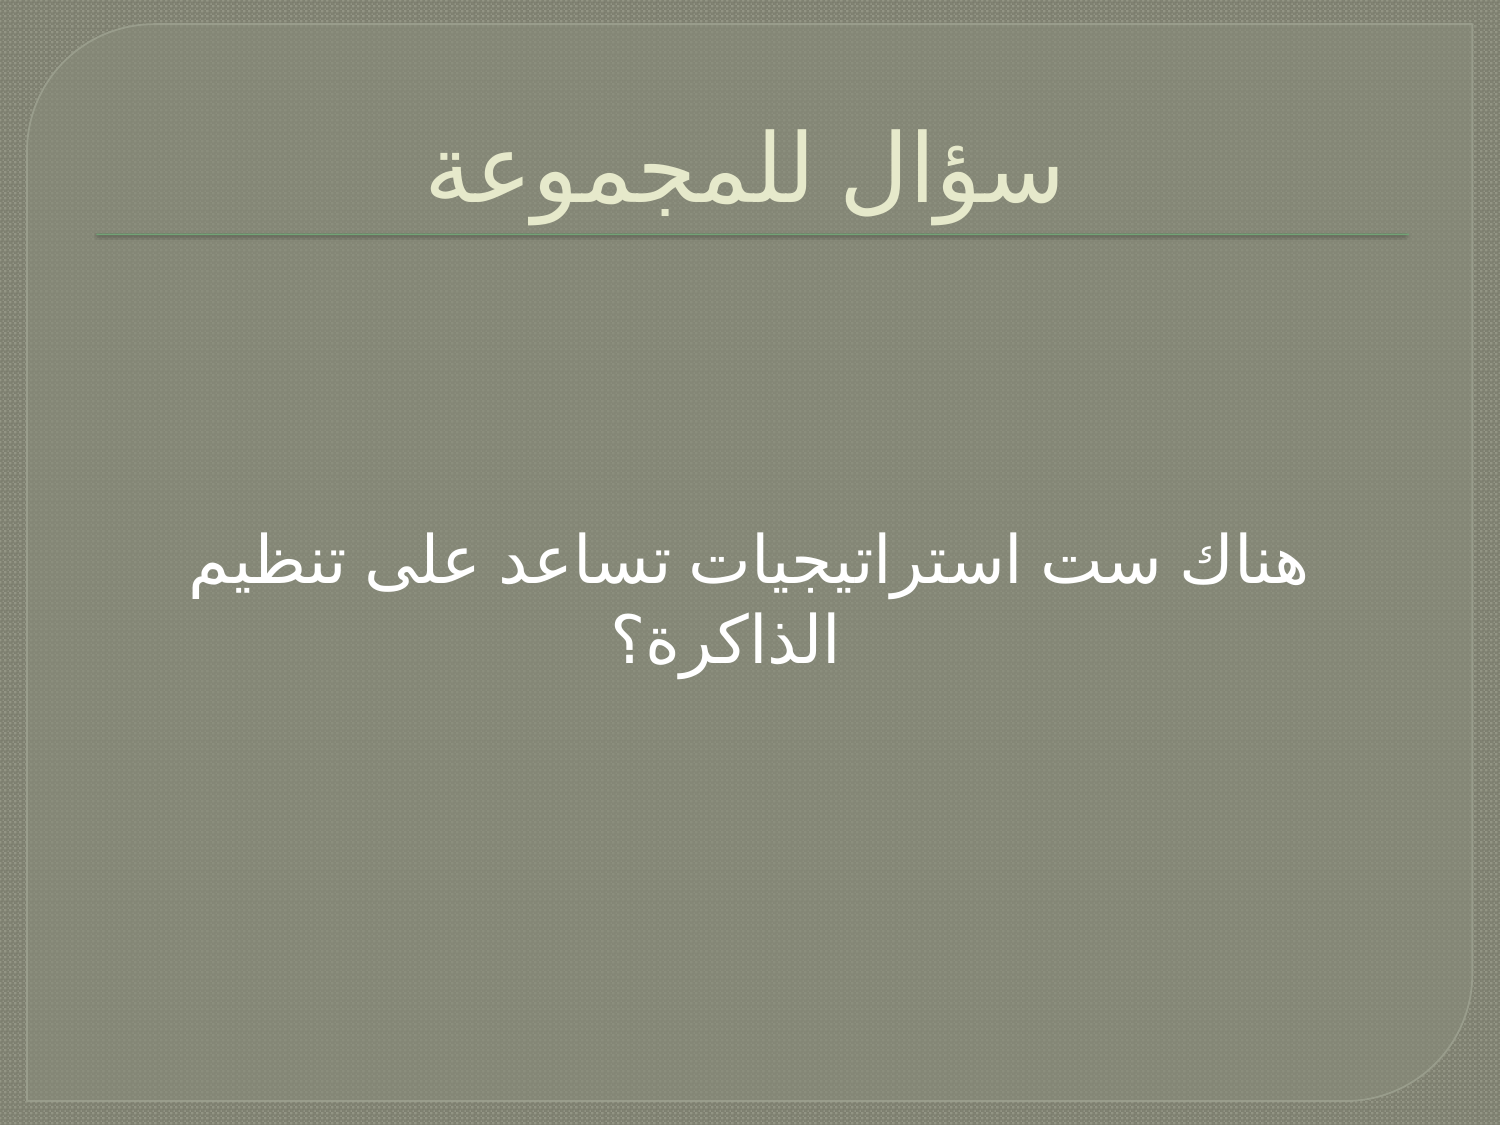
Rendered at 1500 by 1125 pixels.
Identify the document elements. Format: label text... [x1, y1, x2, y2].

list هناك ست استراتيجيات تساعد على تنظيم الذاكرة؟ [75, 270, 1425, 1013]
title سؤال للمجموعة [75, 41, 1425, 230]
